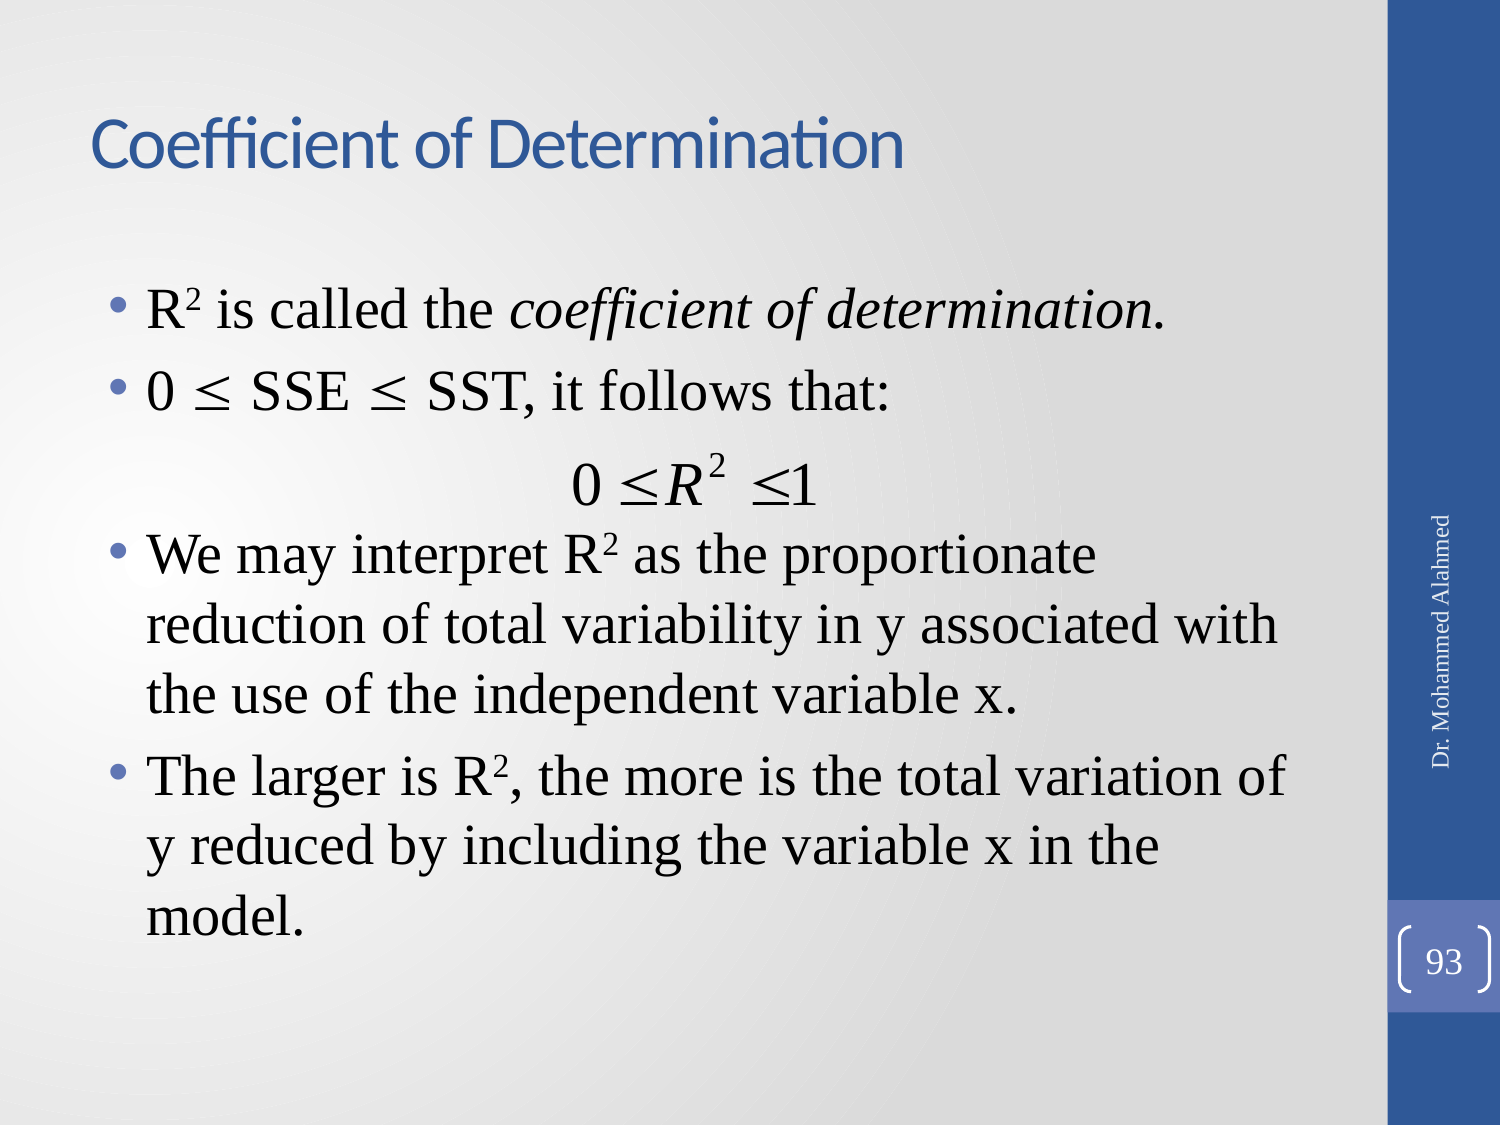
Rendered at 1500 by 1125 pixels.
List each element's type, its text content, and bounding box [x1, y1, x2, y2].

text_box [561, 436, 824, 522]
title Coefficient of Determination [75, 45, 1325, 233]
list R2 is called the coefficient of determination. 0  SSE  SST, it follows that: We may interpret R2 as the proportionate reduction of total variability in y associated with the use of the independent variable x. The larger is R2, the more is the total variation of y reduced by including the variable x in the model. [75, 262, 1325, 1050]
slide_number 93 [1397, 925, 1492, 994]
footer Dr. Mohammed Alahmed [1408, 500, 1469, 889]
